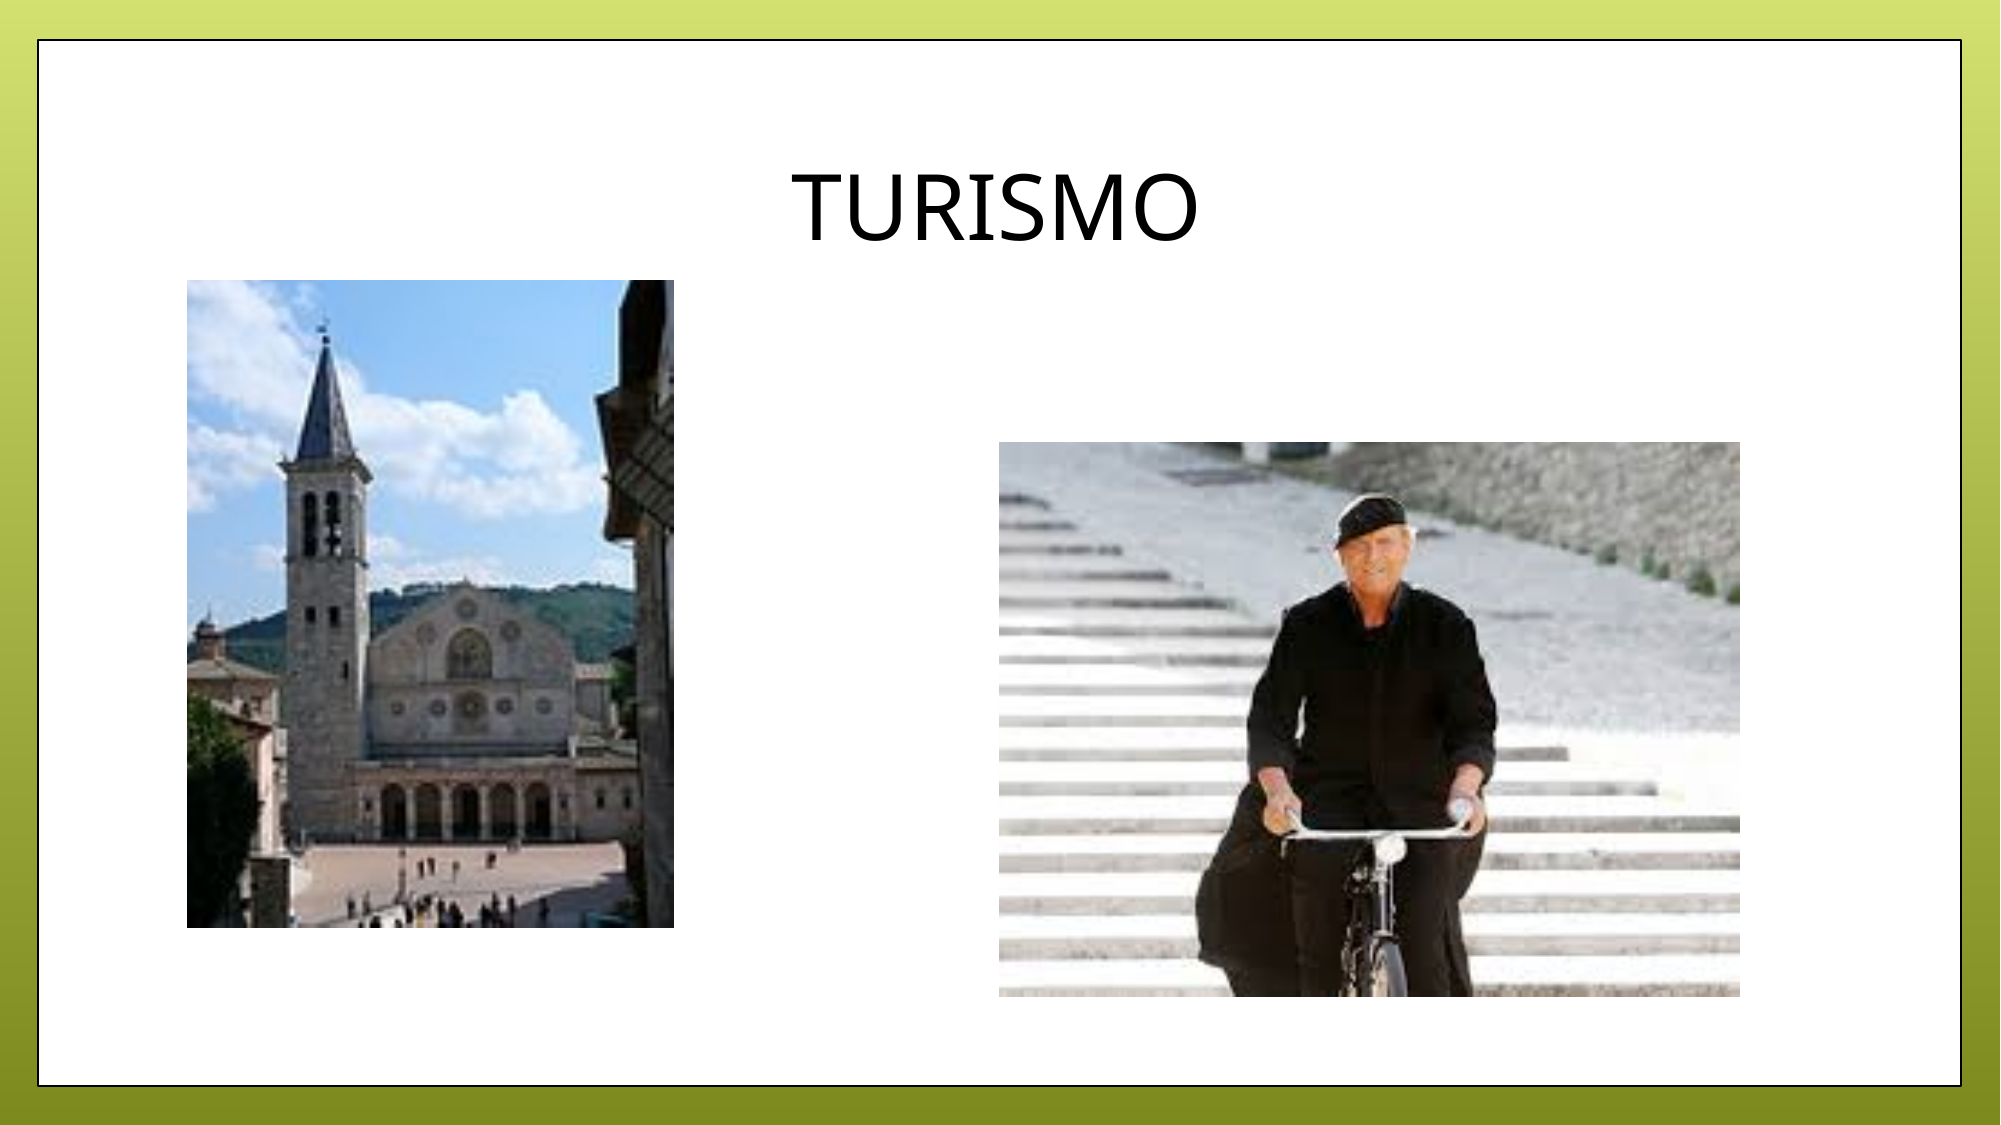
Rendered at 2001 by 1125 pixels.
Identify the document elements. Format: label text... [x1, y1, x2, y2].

picture [999, 442, 1741, 998]
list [187, 280, 674, 929]
title TURISMO [187, 99, 1808, 323]
